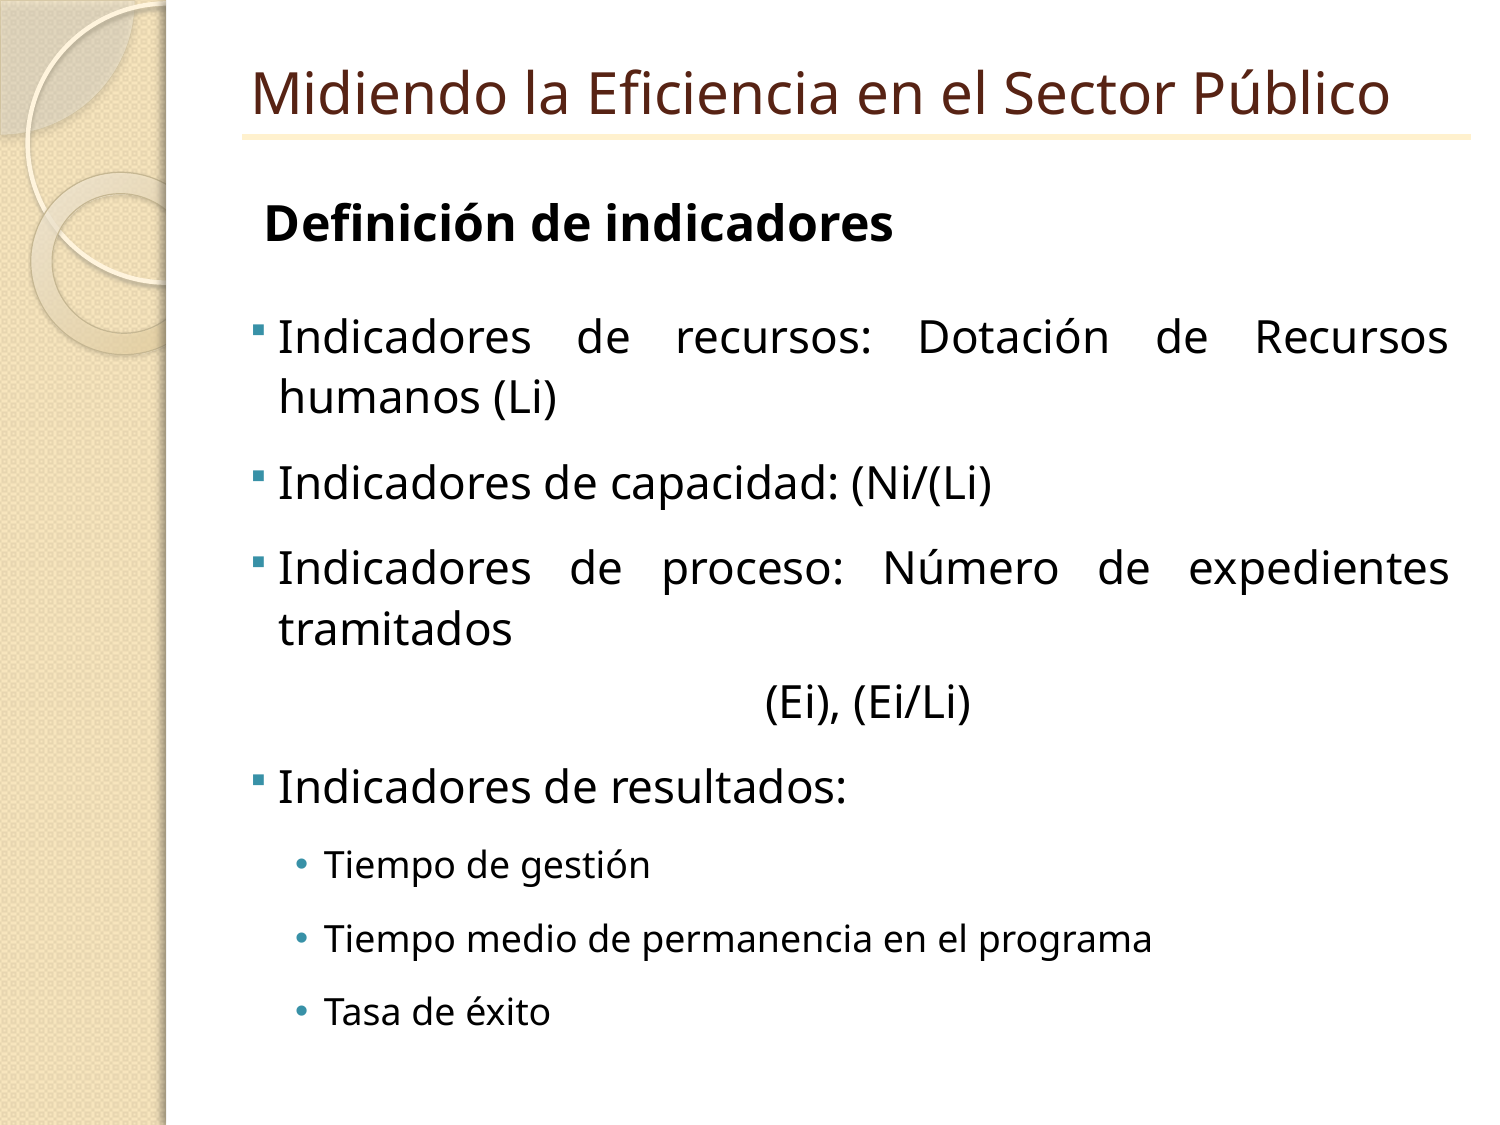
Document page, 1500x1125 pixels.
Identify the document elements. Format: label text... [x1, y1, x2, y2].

title Midiendo la Eficiencia en el Sector Público [235, 45, 1466, 138]
list Definición de indicadores Indicadores de recursos: Dotación de Recursos humanos (Li) Indicadores de capacidad: (Ni/(Li) Indicadores de proceso: Número de expedientes tramitados (Ei), (Ei/Li) Indicadores de resultados: Tiempo de gestión Tiempo medio de permanencia en el programa Tasa de éxito [235, 184, 1466, 1018]
